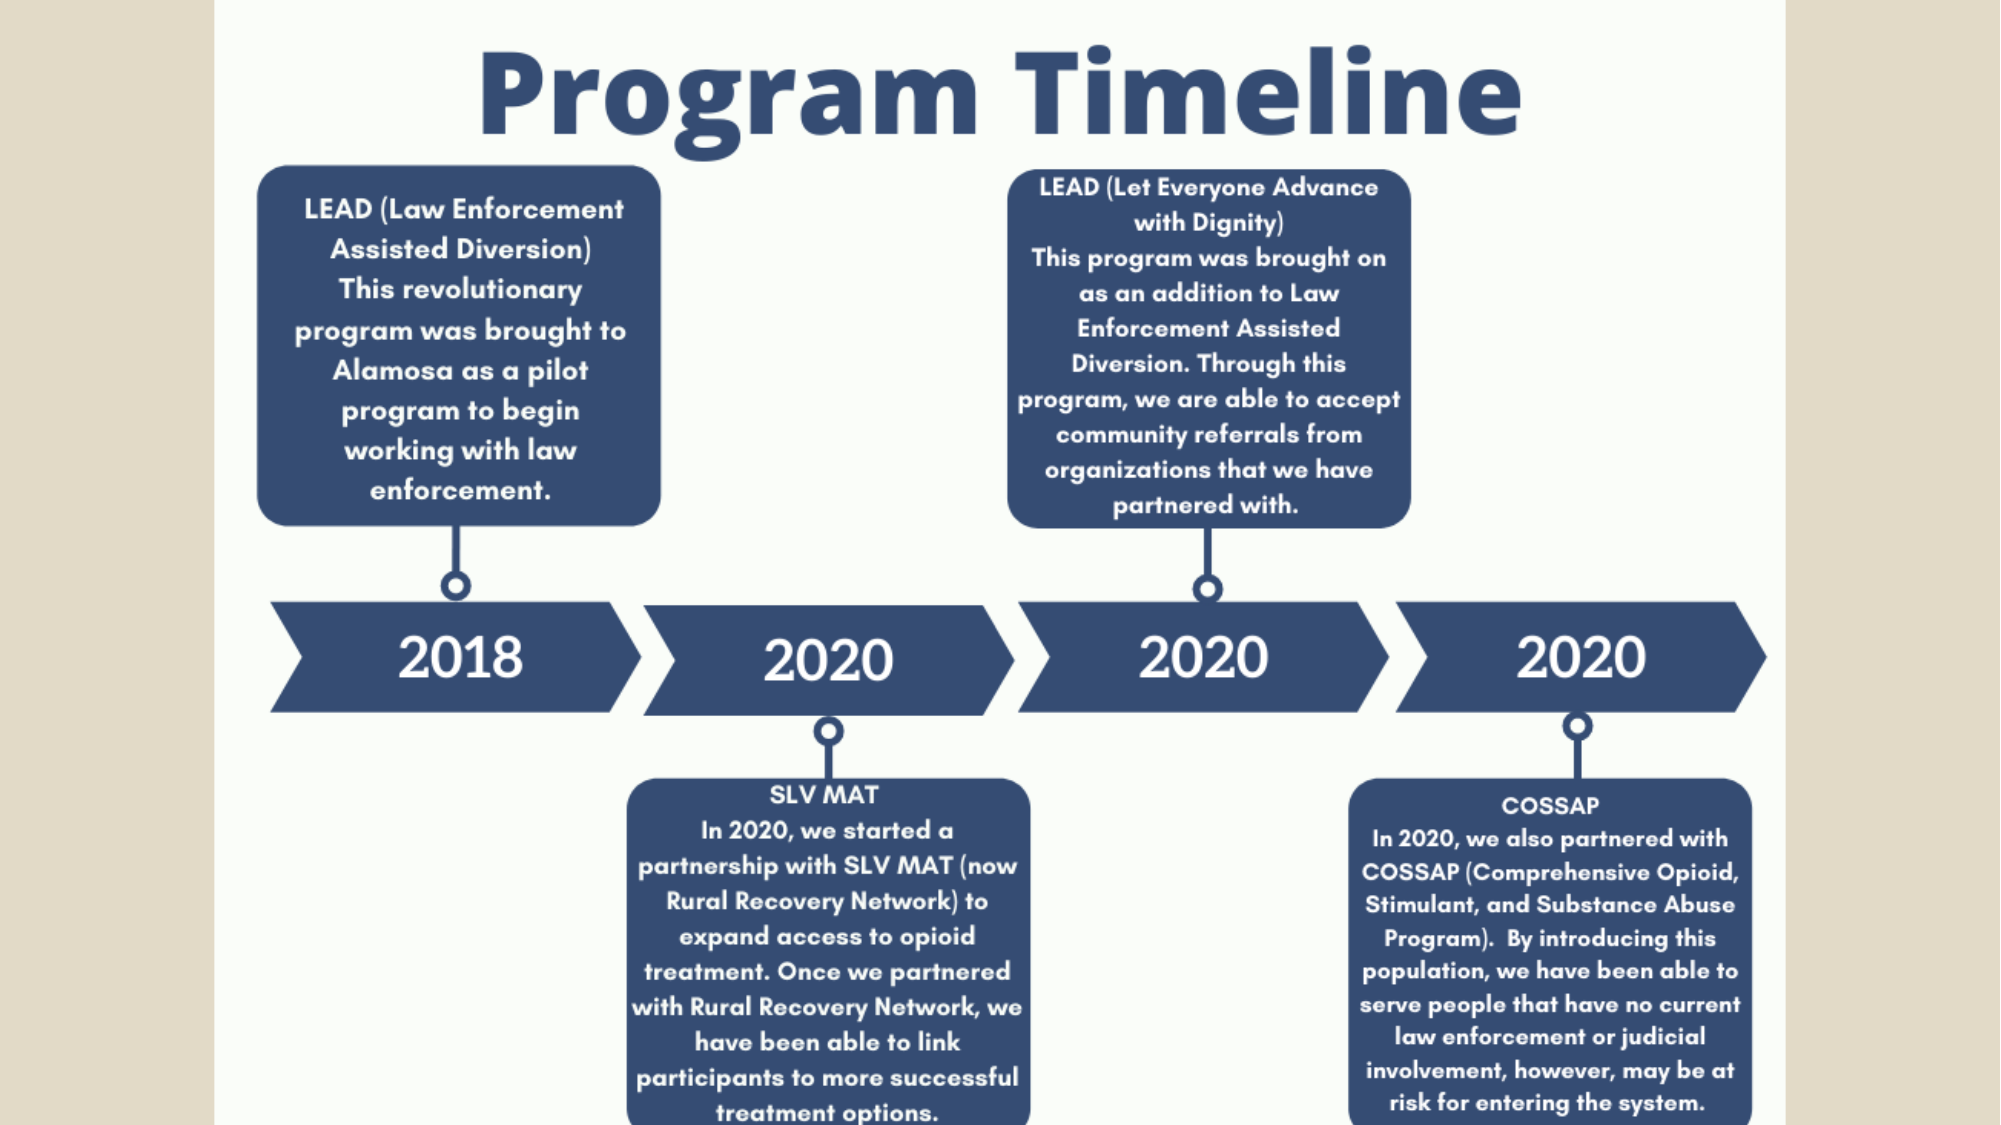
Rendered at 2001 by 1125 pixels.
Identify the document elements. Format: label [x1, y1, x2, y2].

picture [214, 0, 1786, 1125]
